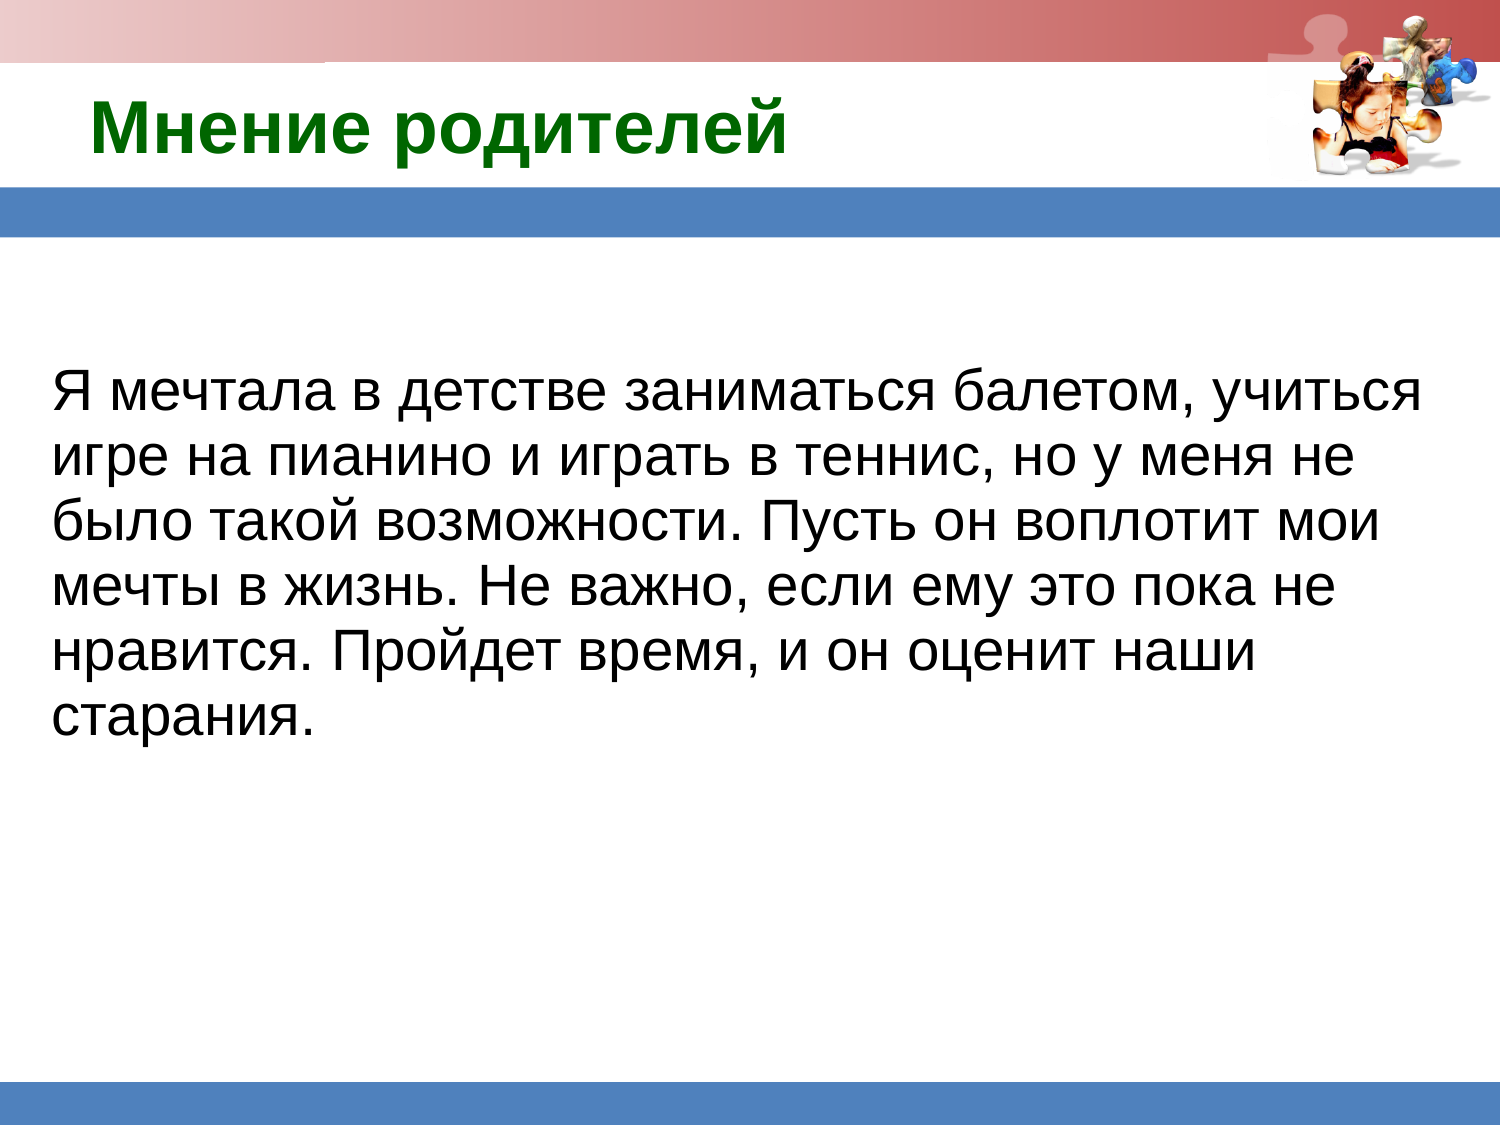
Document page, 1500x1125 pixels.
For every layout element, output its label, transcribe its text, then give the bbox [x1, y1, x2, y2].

table_header Я мечтала в детстве заниматься балетом, учиться игре на пианино и играть в теннис, но у меня не было такой возможности. Пусть он воплотит мои мечты в жизнь. Не важно, если ему это пока не нравится. Пройдет время, и он оценит наши старания. [37, 350, 1471, 755]
text_box Мнение родителей [75, 62, 1425, 185]
picture [1265, 12, 1493, 24]
text_box [0, 1082, 1500, 1125]
picture [1265, 25, 1493, 185]
